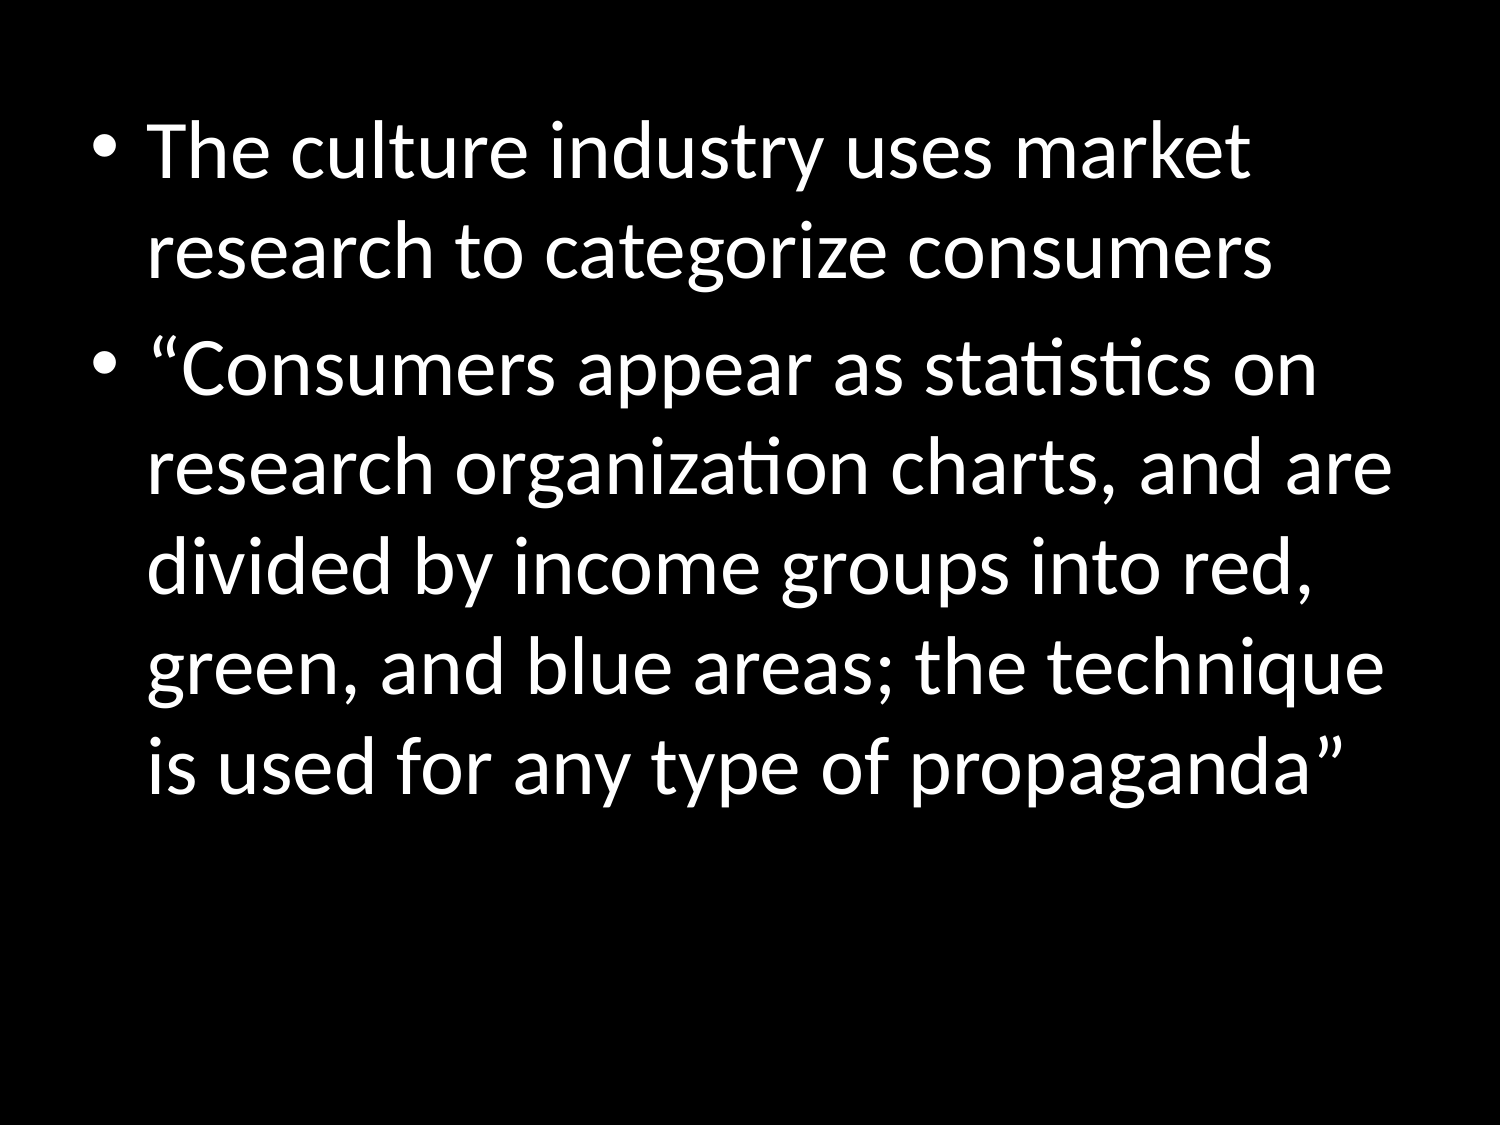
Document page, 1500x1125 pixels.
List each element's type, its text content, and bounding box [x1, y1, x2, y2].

list The culture industry uses market research to categorize consumers “Consumers appear as statistics on research organization charts, and are divided by income groups into red, green, and blue areas; the technique is used for any type of propaganda” [75, 87, 1425, 1005]
